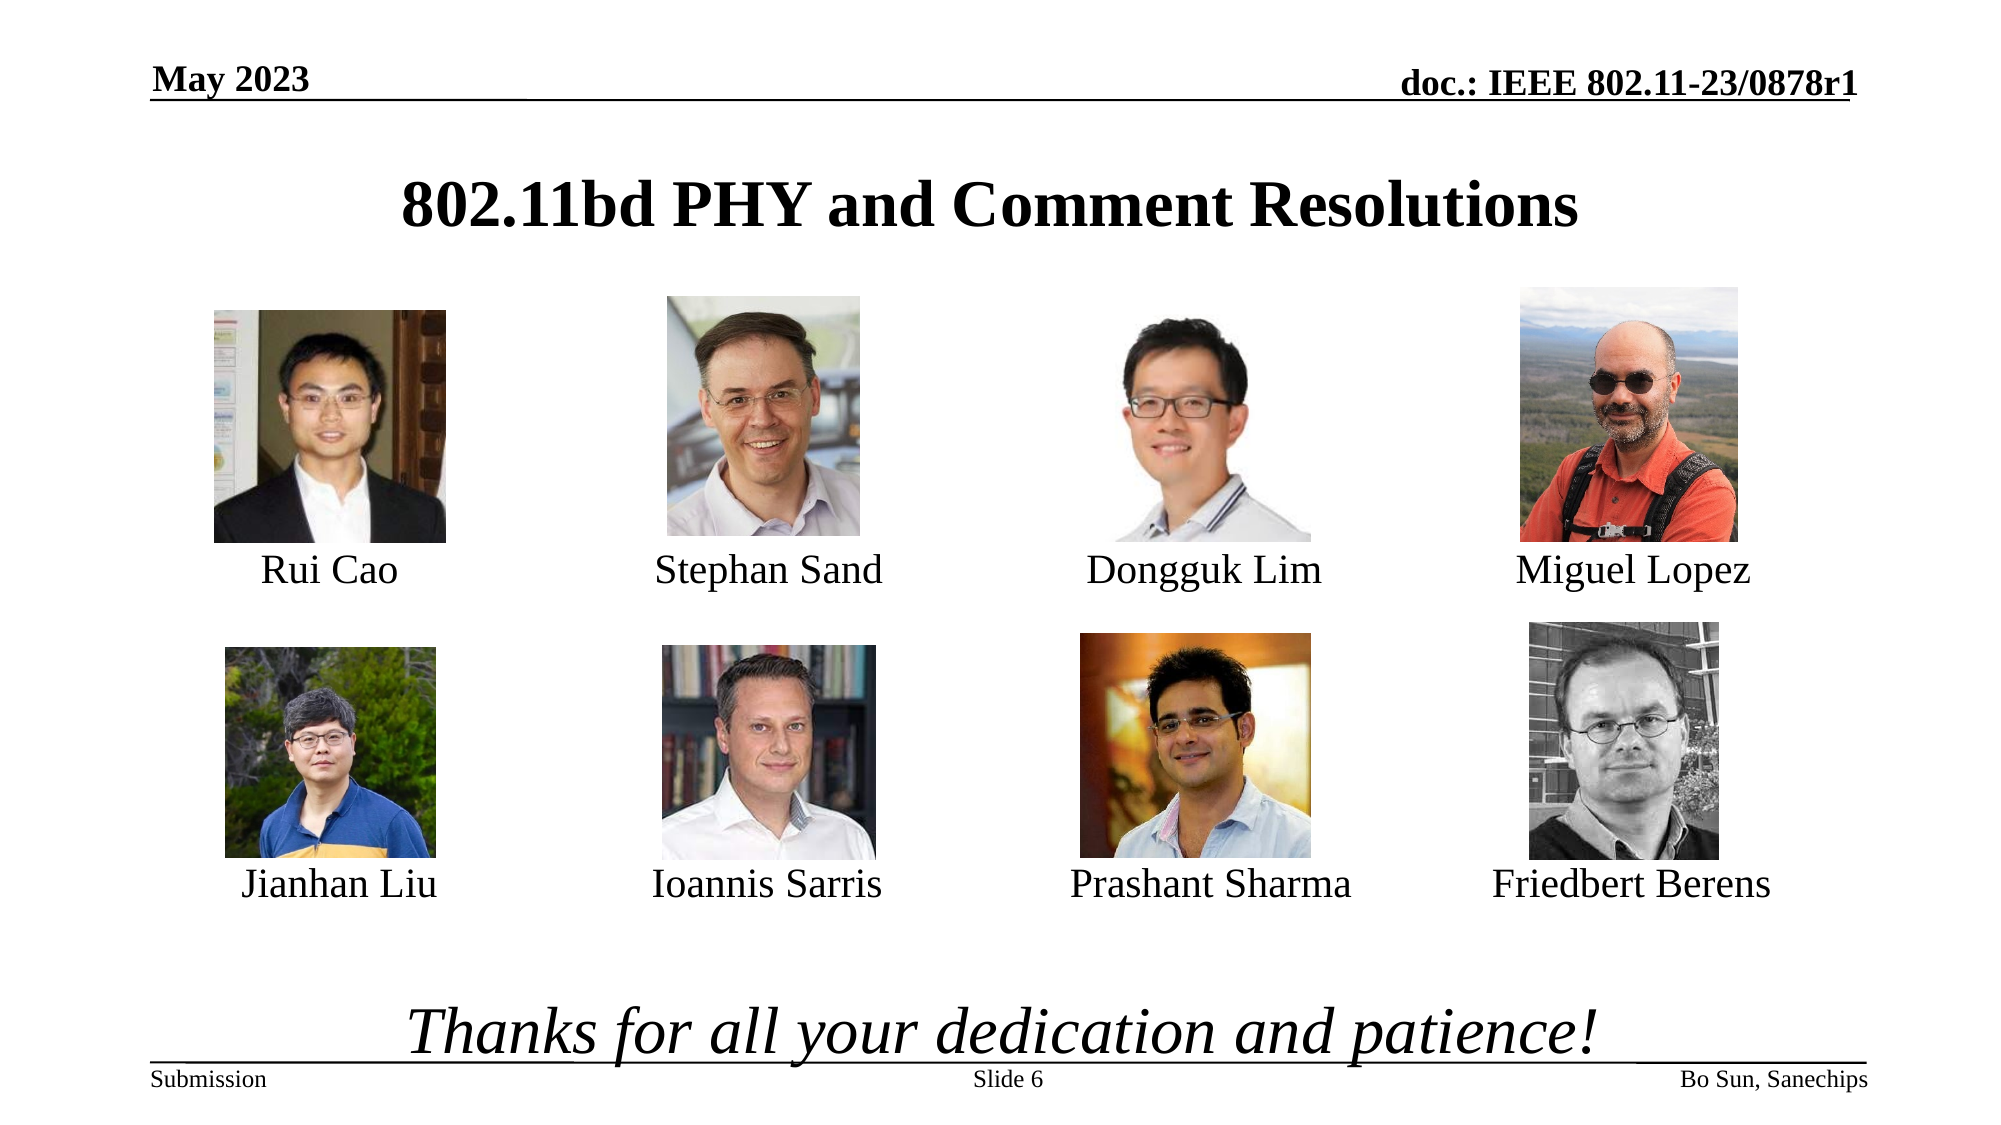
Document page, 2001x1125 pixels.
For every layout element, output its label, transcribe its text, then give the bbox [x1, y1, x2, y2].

text_box Rui Cao [245, 552, 414, 600]
picture [1529, 622, 1719, 860]
slide_number Slide 6 [950, 1075, 1067, 1123]
picture [1080, 633, 1311, 858]
picture [667, 296, 860, 537]
text_box Dongguk Lim [1057, 534, 1352, 600]
footer Bo Sun, Sanechips [1171, 1061, 1869, 1093]
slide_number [152, 54, 563, 100]
title 802.11bd PHY and Comment Resolutions [149, 112, 1850, 288]
picture [1519, 287, 1738, 542]
picture [661, 645, 876, 860]
text_box Miguel Lopez [1466, 534, 1800, 600]
picture [225, 647, 436, 858]
picture [1069, 311, 1311, 542]
text_box Prashant Sharma [1042, 848, 1380, 914]
text_box Friedbert Berens [1477, 848, 1787, 914]
text_box Stephan Sand [624, 534, 914, 600]
picture [213, 310, 446, 543]
text_box Thanks for all your dedication and patience! [390, 979, 1663, 1075]
text_box Ioannis Sarris [630, 848, 904, 914]
text_box Jianhan Liu [226, 848, 453, 914]
